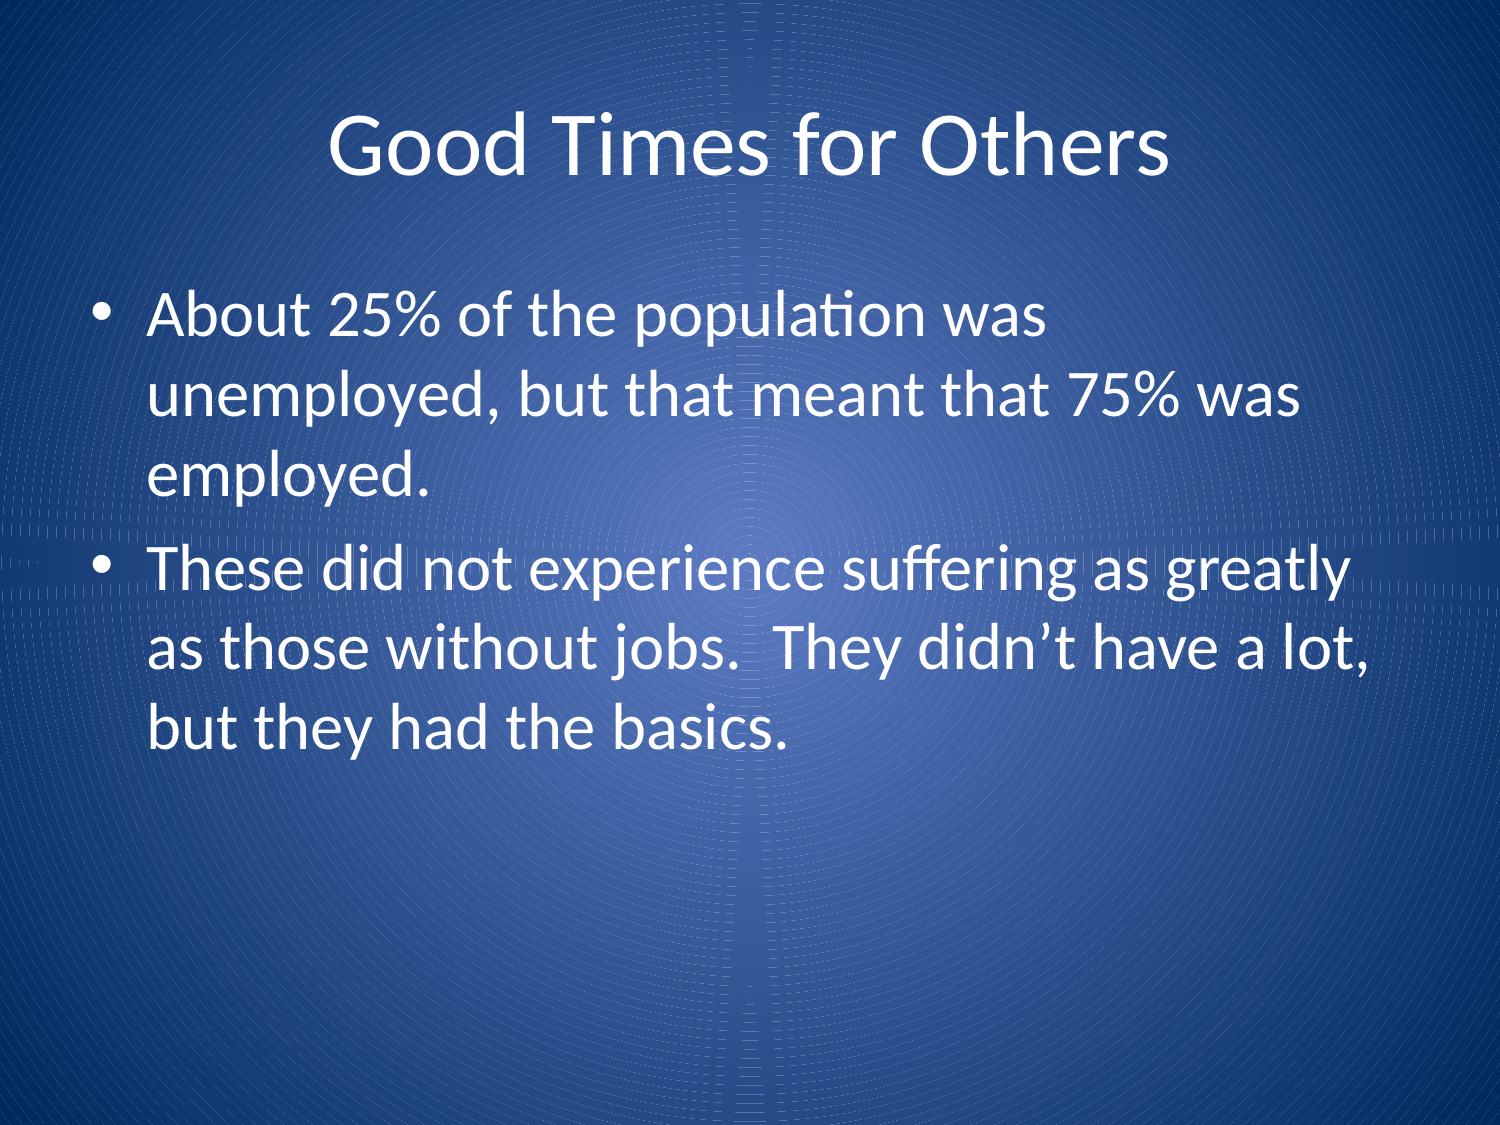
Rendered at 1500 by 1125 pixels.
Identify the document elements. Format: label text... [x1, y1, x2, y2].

title Good Times for Others [75, 45, 1425, 233]
list About 25% of the population was unemployed, but that meant that 75% was employed. These did not experience suffering as greatly as those without jobs. They didn’t have a lot, but they had the basics. [75, 262, 1425, 1005]
